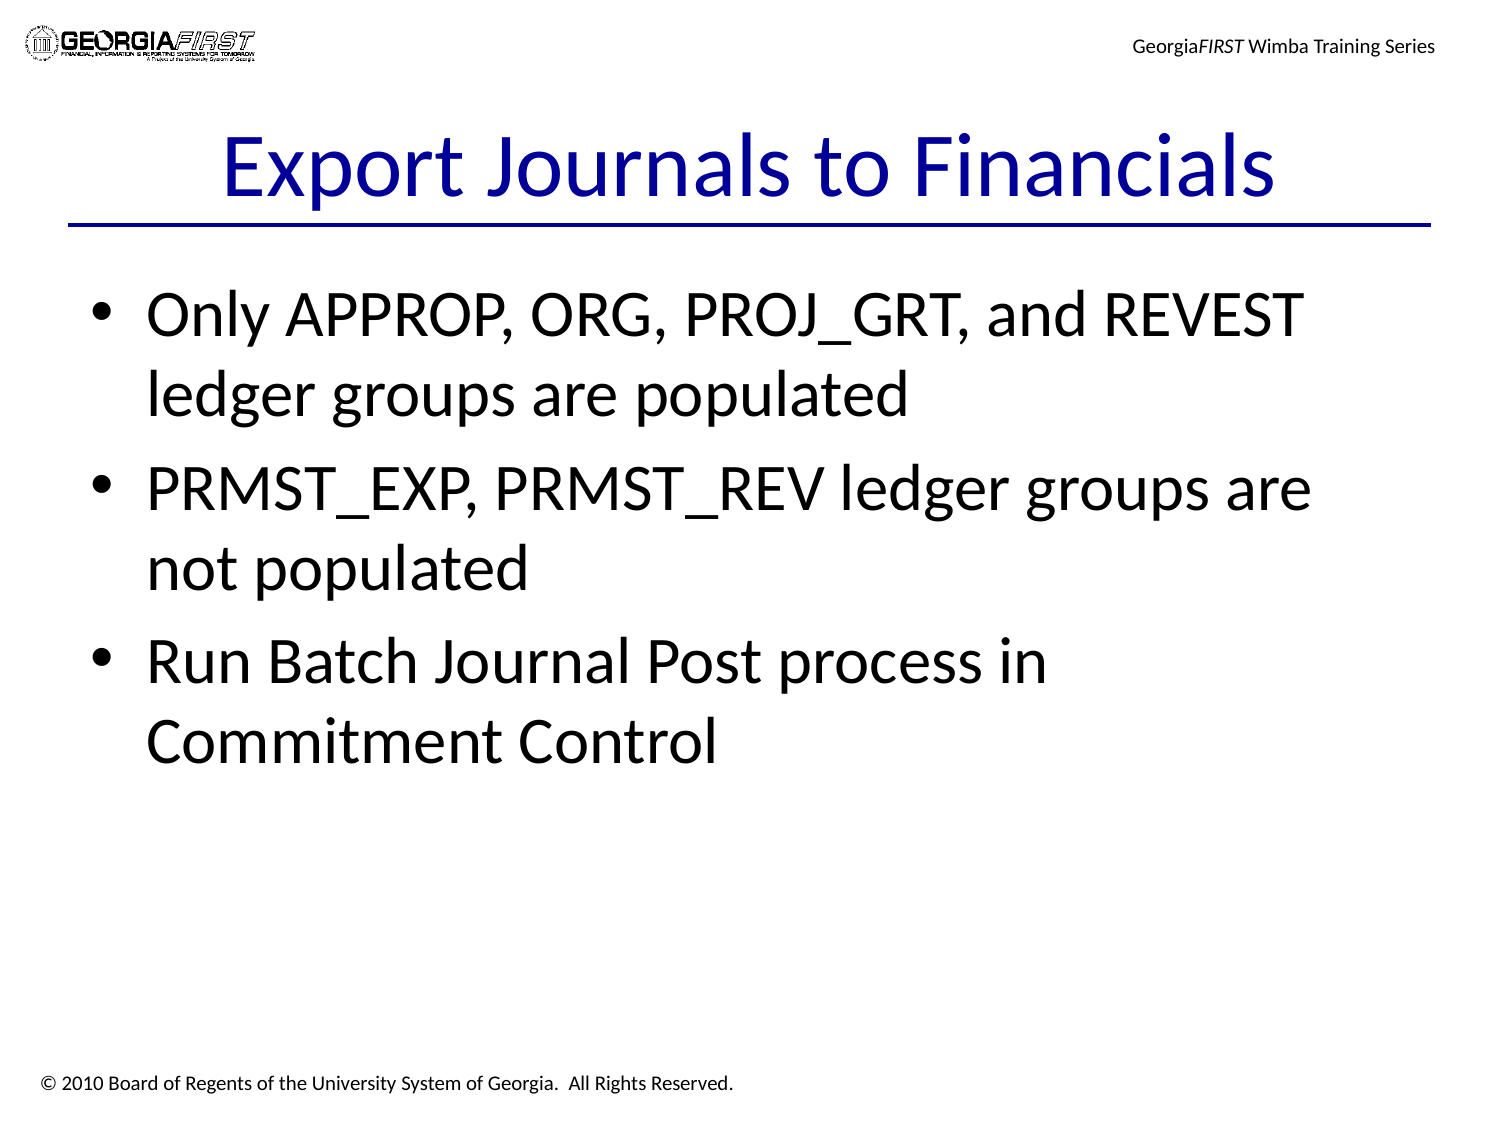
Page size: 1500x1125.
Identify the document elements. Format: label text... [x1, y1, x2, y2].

title Export Journals to Financials [75, 87, 1425, 233]
picture [24, 24, 255, 63]
list Only APPROP, ORG, PROJ_GRT, and REVEST ledger groups are populated PRMST_EXP, PRMST_REV ledger groups are not populated Run Batch Journal Post process in Commitment Control [75, 262, 1425, 1005]
